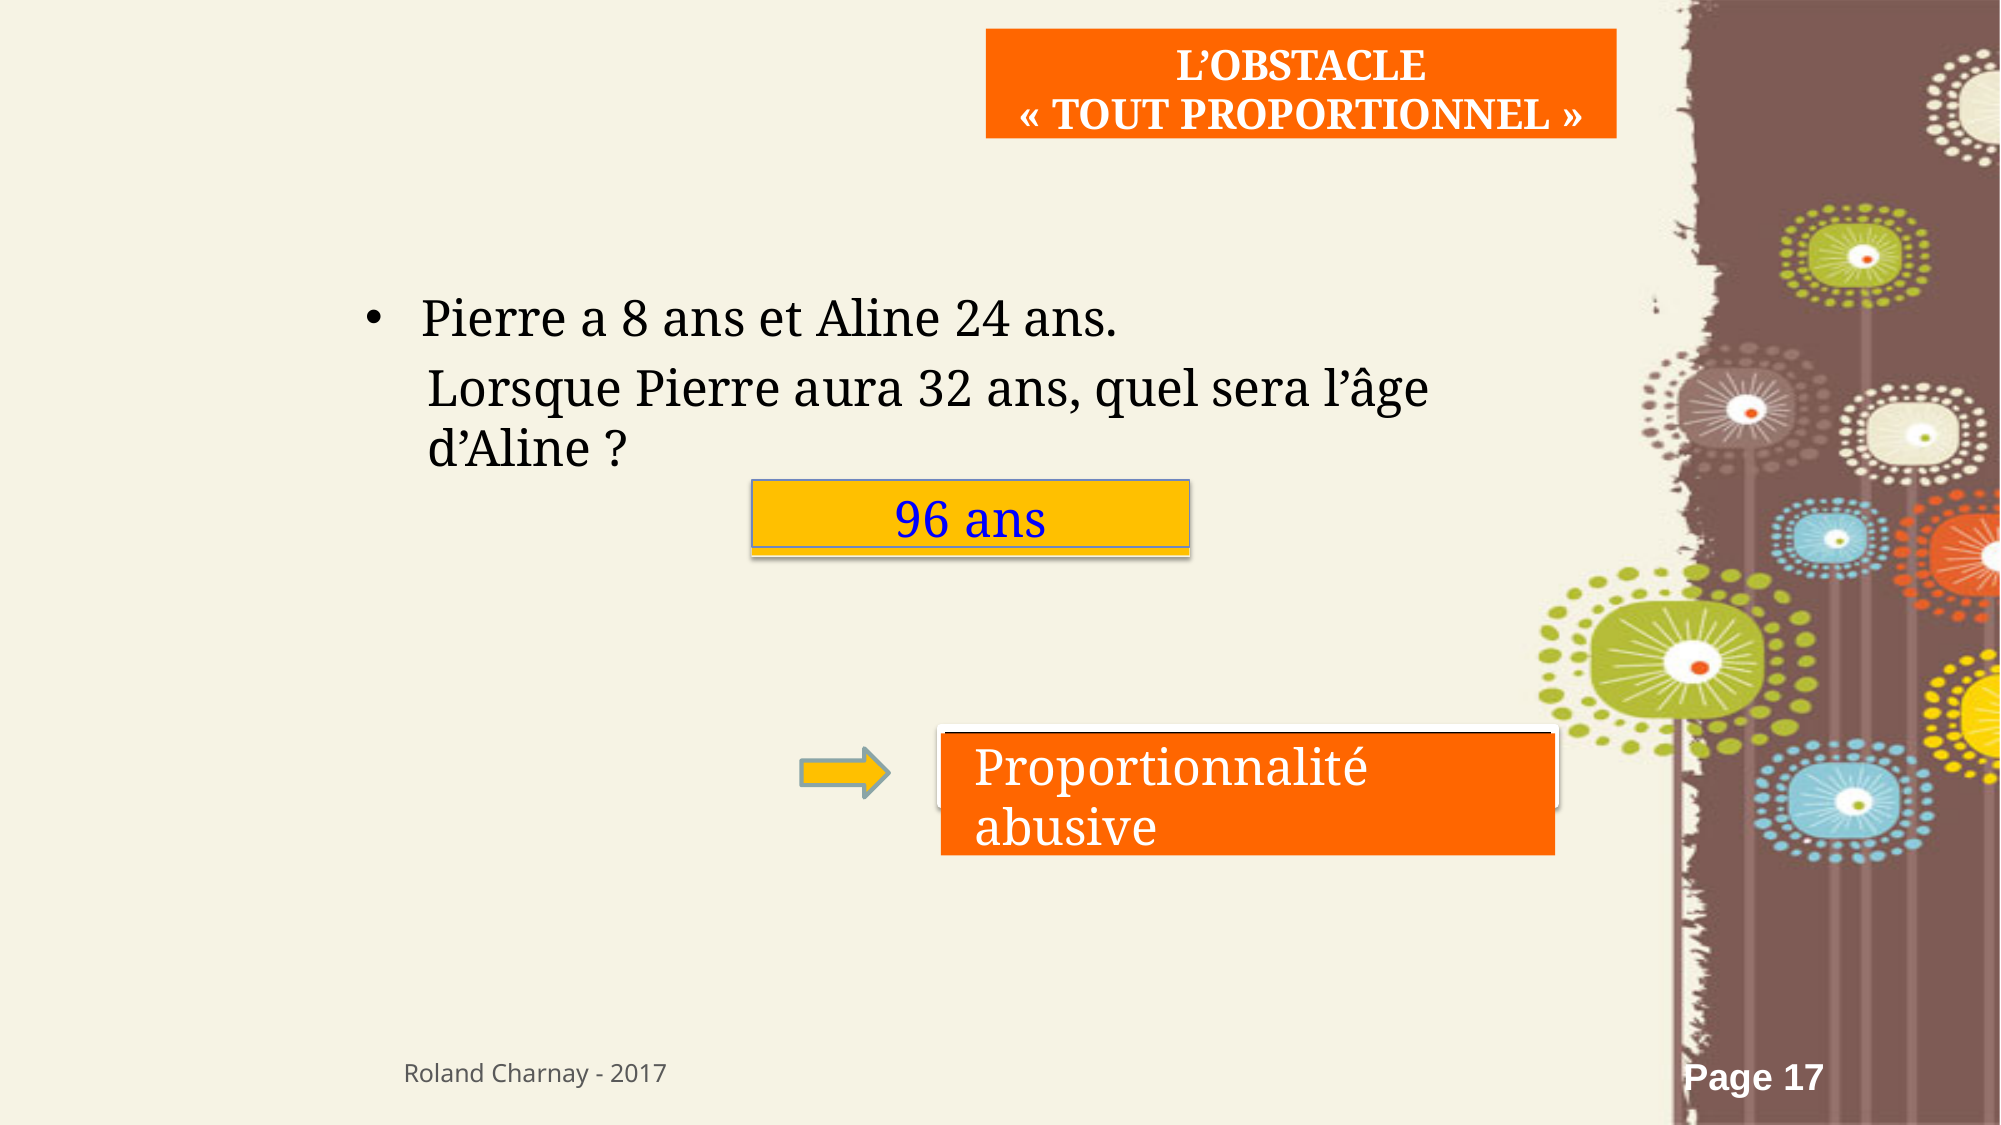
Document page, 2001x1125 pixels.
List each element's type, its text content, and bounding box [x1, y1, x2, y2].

footer Roland Charnay - 2017 [401, 1055, 777, 1125]
text_box [799, 746, 891, 800]
text_box [940, 727, 1556, 733]
text_box [929, 719, 1567, 819]
text_box 96 ans [751, 479, 1190, 548]
text_box [743, 474, 1198, 568]
picture [0, 0, 2000, 1125]
text_box [888, 556, 1052, 567]
text_box Proportionnalité abusive [940, 733, 1556, 856]
text_box L’OBSTACLE « TOUT PROPORTIONNEL » [985, 28, 1617, 139]
text_box Pierre a 8 ans et Aline 24 ans. Lorsque Pierre aura 32 ans, quel sera l’âge d’Aline ? [363, 274, 1570, 477]
text_box [751, 548, 1190, 556]
